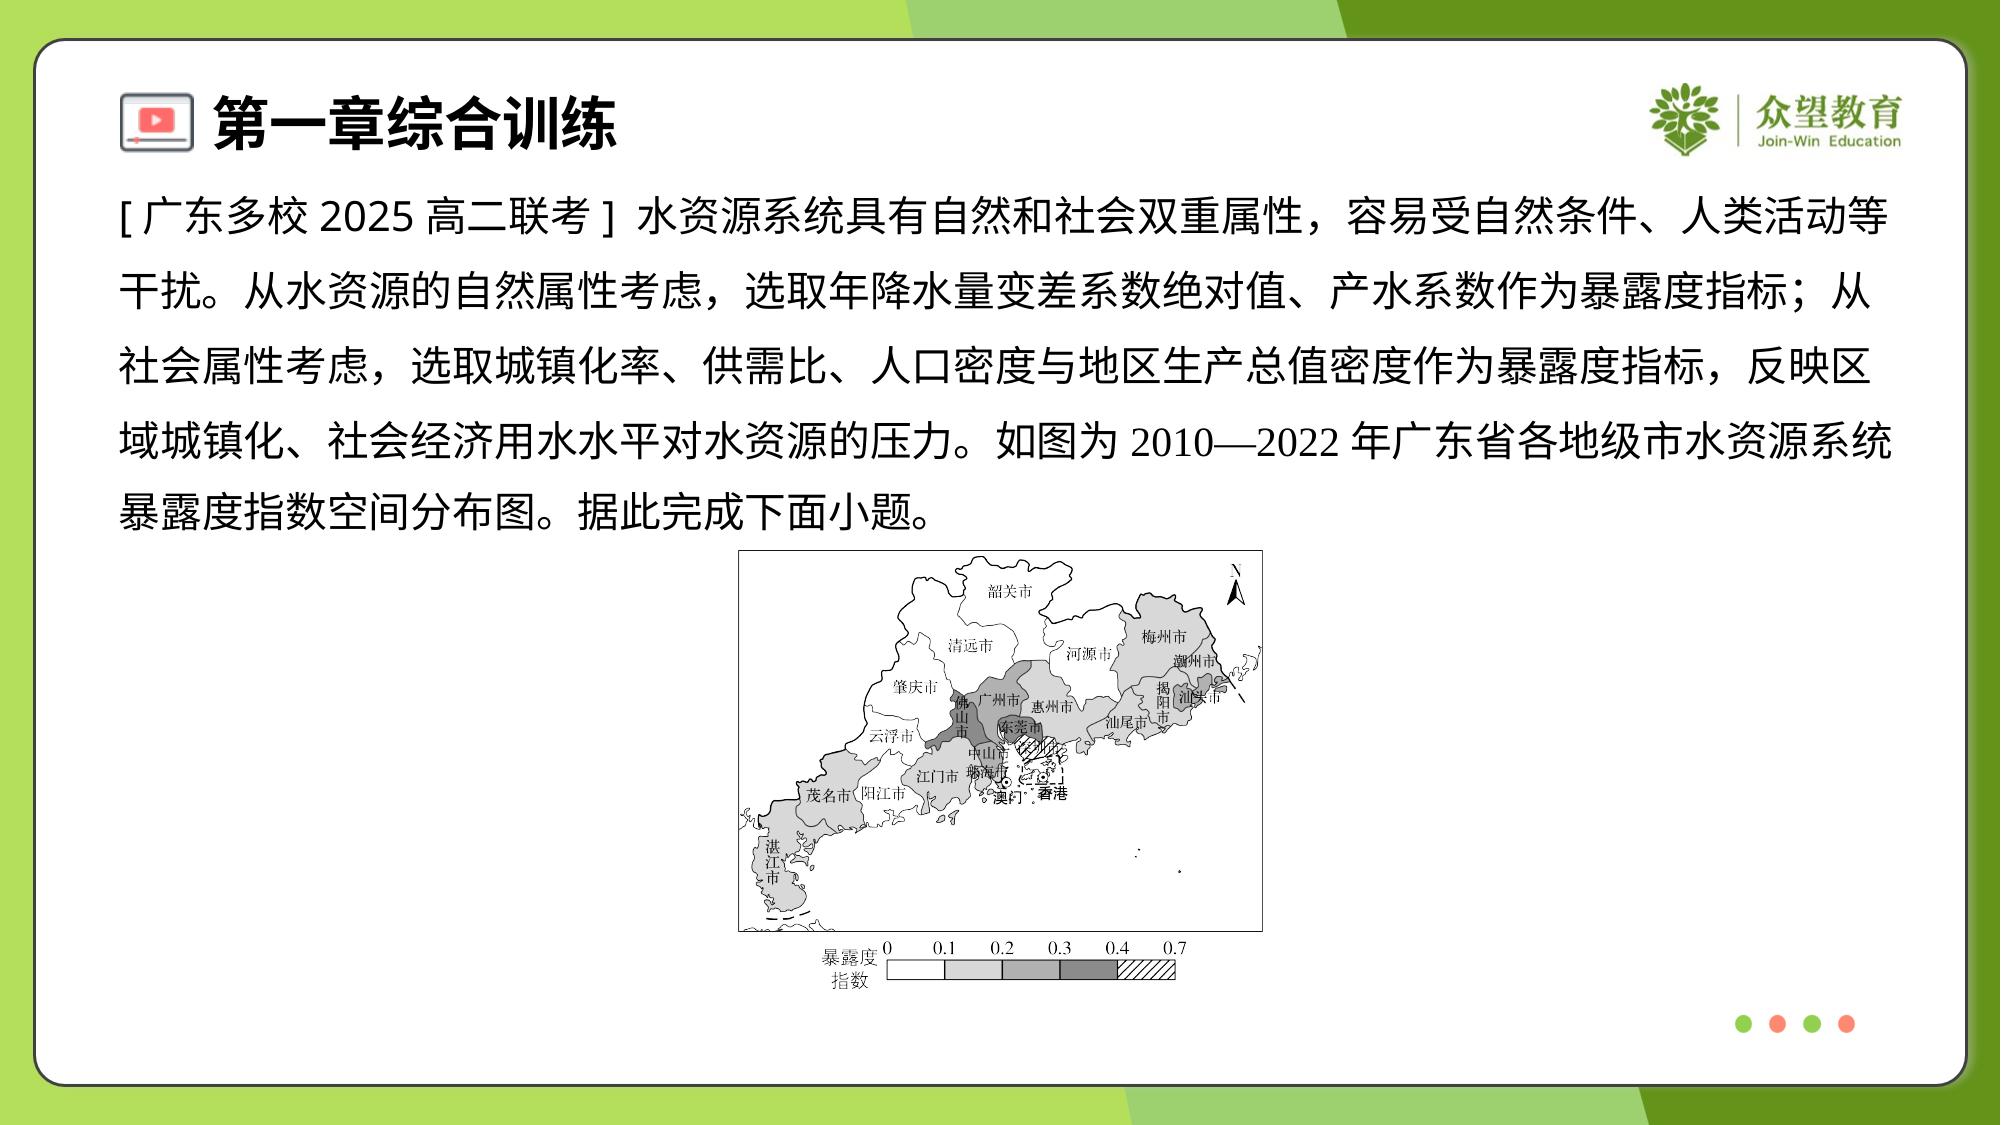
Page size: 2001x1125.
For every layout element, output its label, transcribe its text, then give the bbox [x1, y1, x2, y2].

text_box [广东多校2025高二联考] 水资源系统具有自然和社会双重属性，容易受自然条件、人类活动等 干扰。从水资源的自然属性考虑，选取年降水量变差系数绝对值、产水系数作为暴露度指标；从 社会属性考虑，选取城镇化率、供需比、人口密度与地区生产总值密度作为暴露度指标，反映区 域城镇化、社会经济用水水平对水资源的压力。如图为2010—2022年广东省各地级市水资源系统 暴露度指数空间分布图。据此完成下面小题。 [118, 164, 1883, 529]
picture [0, 0, 2000, 1125]
